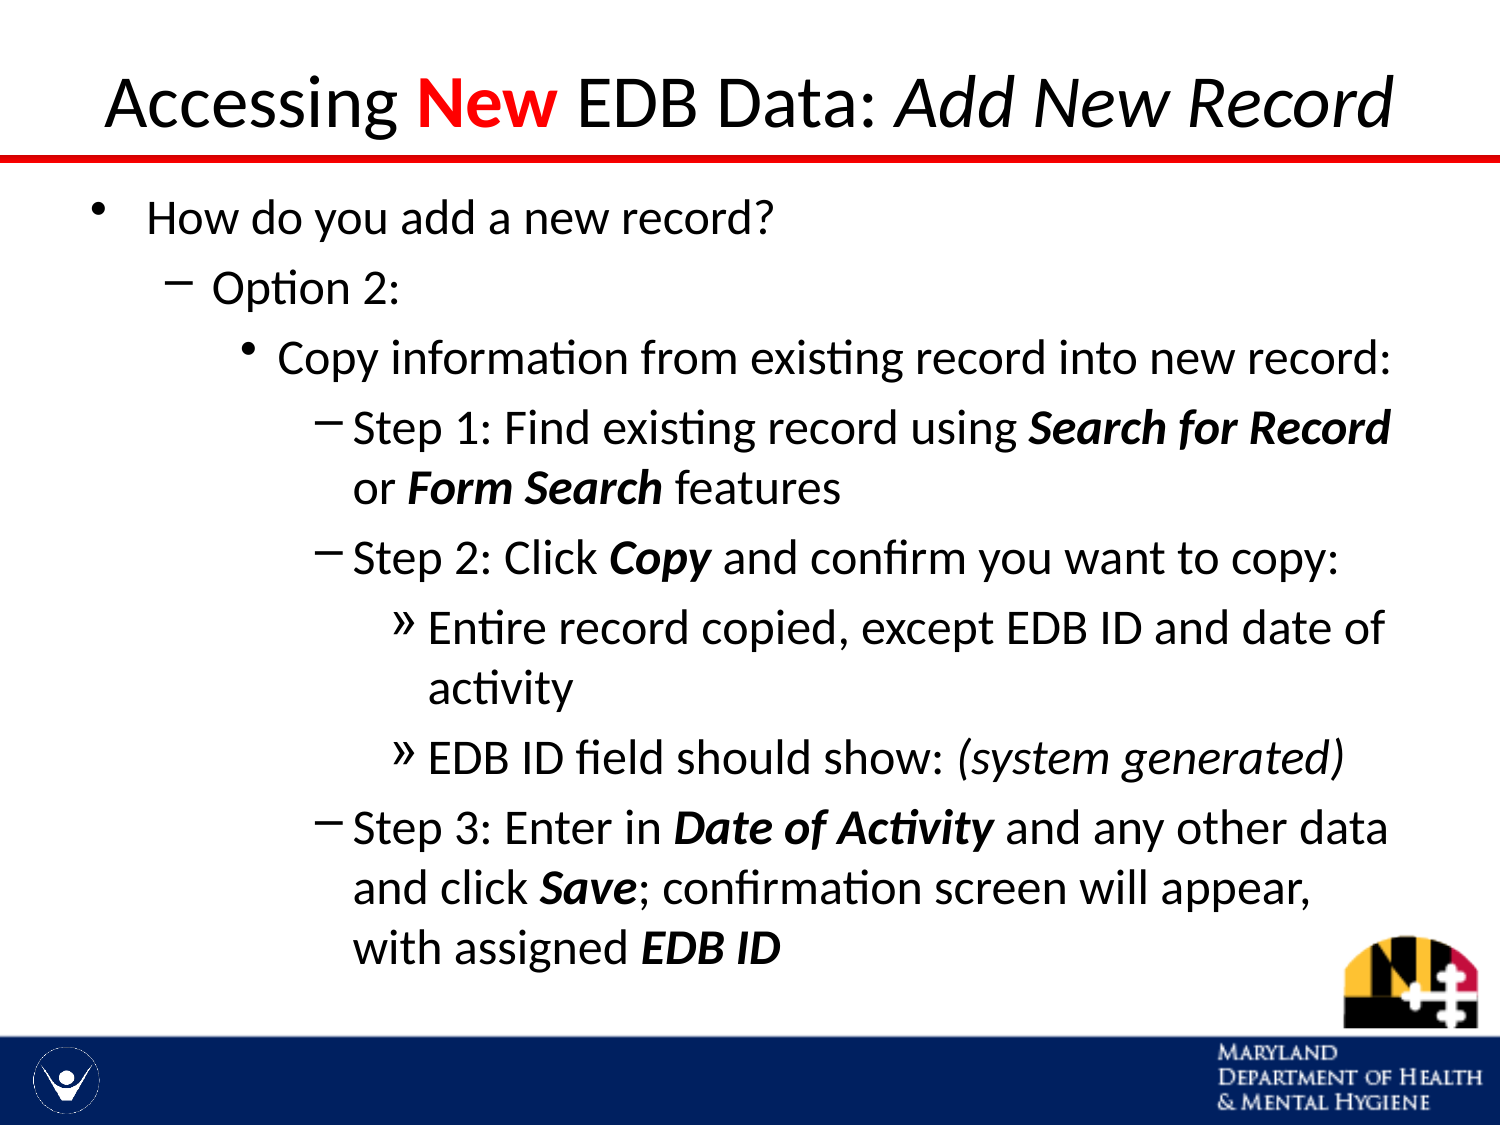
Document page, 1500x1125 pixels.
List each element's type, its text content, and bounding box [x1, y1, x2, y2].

list How do you add a new record? Option 2: Copy information from existing record into new record: Step 1: Find existing record using Search for Record or Form Search features Step 2: Click Copy and confirm you want to copy: Entire record copied, except EDB ID and date of activity EDB ID field should show: (system generated) Step 3: Enter in Date of Activity and any other data and click Save; confirmation screen will appear, with assigned EDB ID [75, 176, 1425, 1005]
title Accessing New EDB Data: Add New Record [75, 45, 1425, 176]
picture [0, 163, 1500, 1125]
picture [0, 0, 1500, 155]
